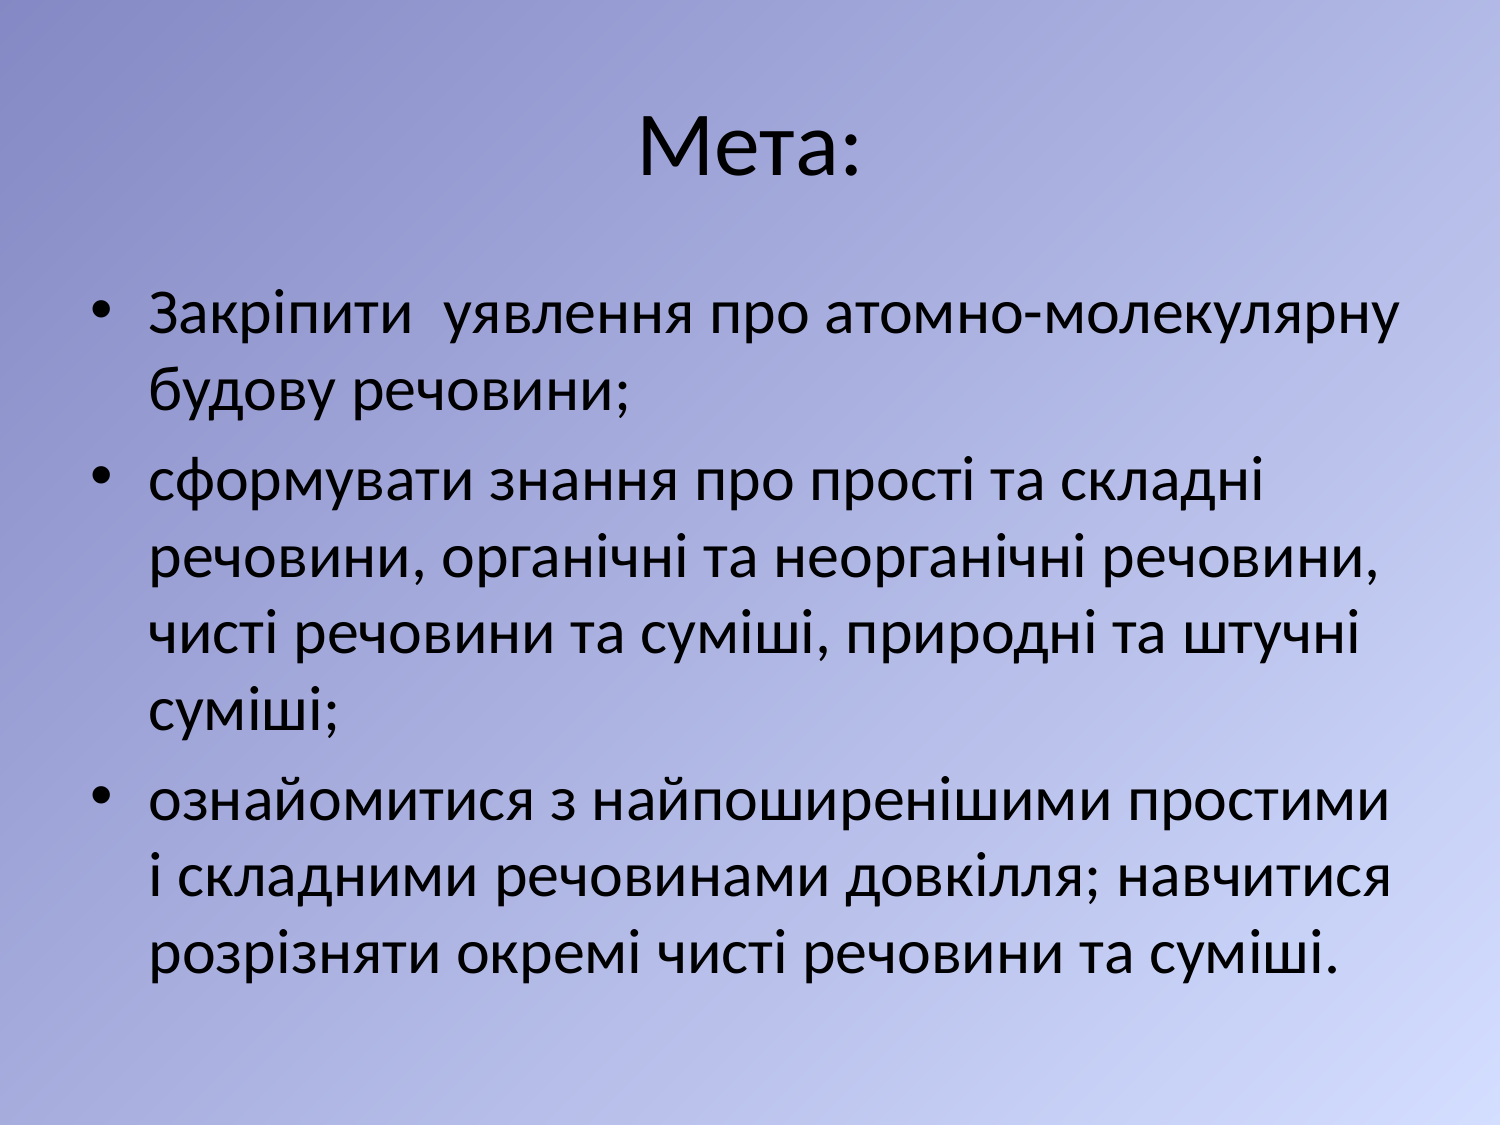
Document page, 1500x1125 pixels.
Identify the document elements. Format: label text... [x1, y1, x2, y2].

title Мета: [74, 44, 1426, 233]
list Закріпити уявлення про атомно-молекулярну будову речовини; сформувати знання про прості та складні речовини, органічні та неорганічні речовини, чисті речовини та суміші, природні та штучні суміші; ознайомитися з найпоширенішими простими і складними речовинами довкілля; навчитися розрізняти окремі чисті речовини та суміші. [74, 262, 1426, 1006]
